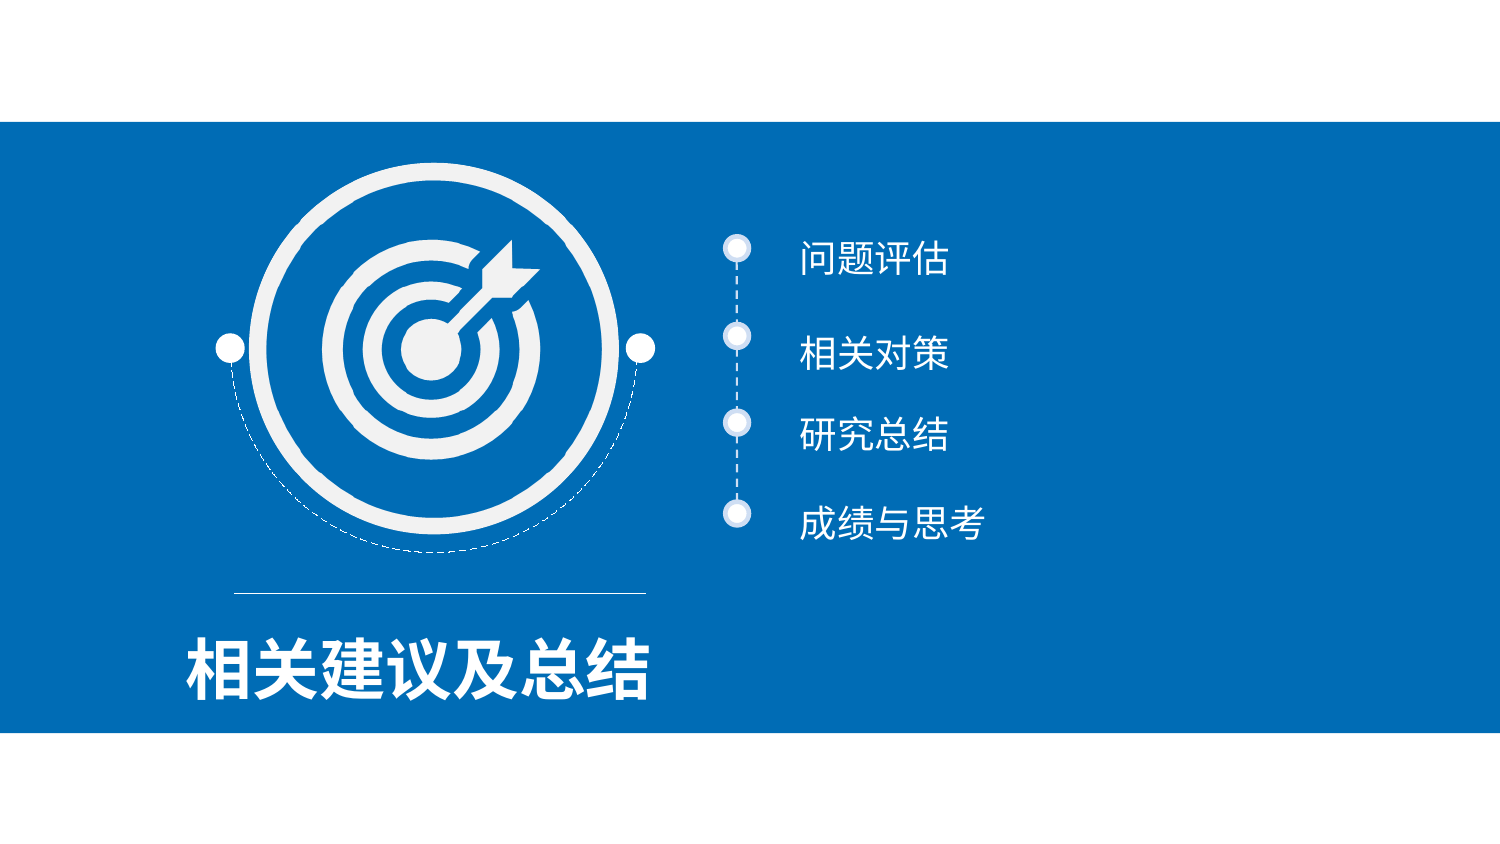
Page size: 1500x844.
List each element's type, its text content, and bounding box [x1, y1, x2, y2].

text_box [725, 410, 736, 435]
text_box [725, 324, 736, 348]
text_box [248, 162, 619, 348]
text_box 相关对策 [784, 300, 1417, 381]
text_box [215, 333, 245, 363]
text_box [0, 121, 1500, 734]
text_box [738, 410, 749, 435]
text_box [231, 346, 637, 553]
text_box 问题评估 [784, 205, 1417, 288]
text_box 成绩与思考 [784, 469, 1417, 552]
text_box [738, 324, 749, 348]
text_box [725, 501, 736, 526]
text_box 相关建议及总结 [170, 620, 668, 716]
text_box [738, 501, 749, 526]
text_box [625, 333, 656, 363]
text_box 研究总结 [784, 381, 1417, 464]
text_box [725, 236, 749, 261]
